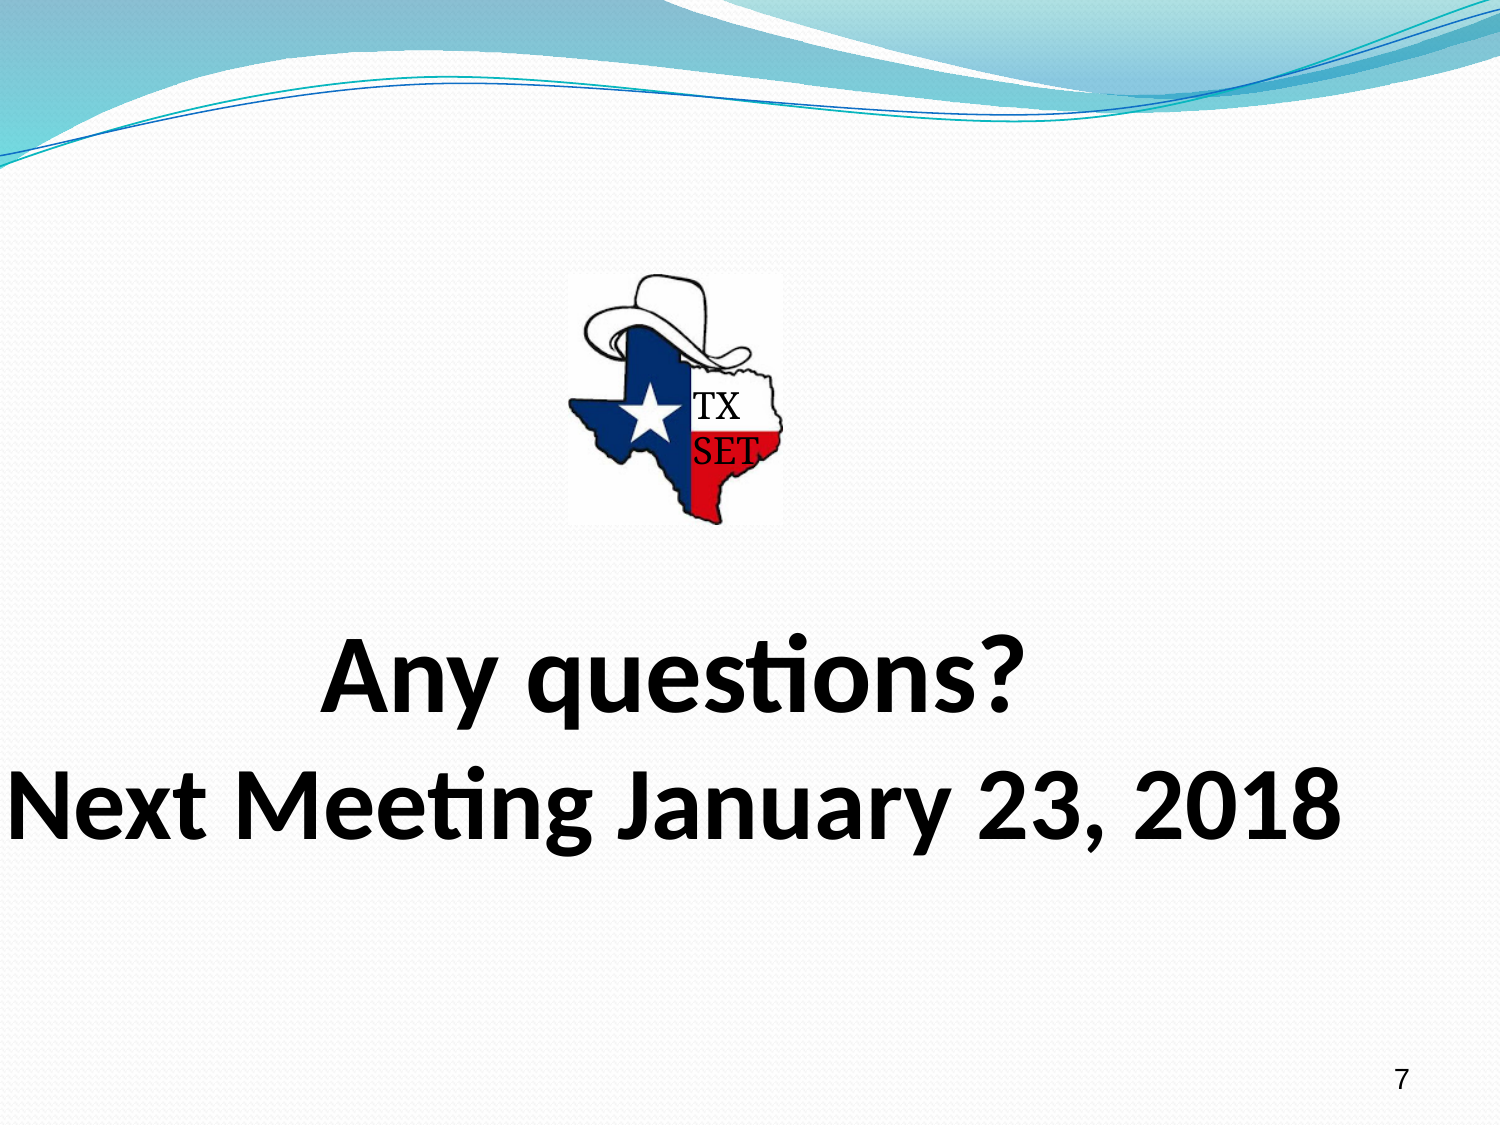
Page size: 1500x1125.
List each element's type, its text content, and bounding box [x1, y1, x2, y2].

title Any questions? Next Meeting January 23, 2018 [0, 99, 1350, 1100]
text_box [567, 274, 783, 526]
text_box 7 [1074, 1024, 1425, 1103]
